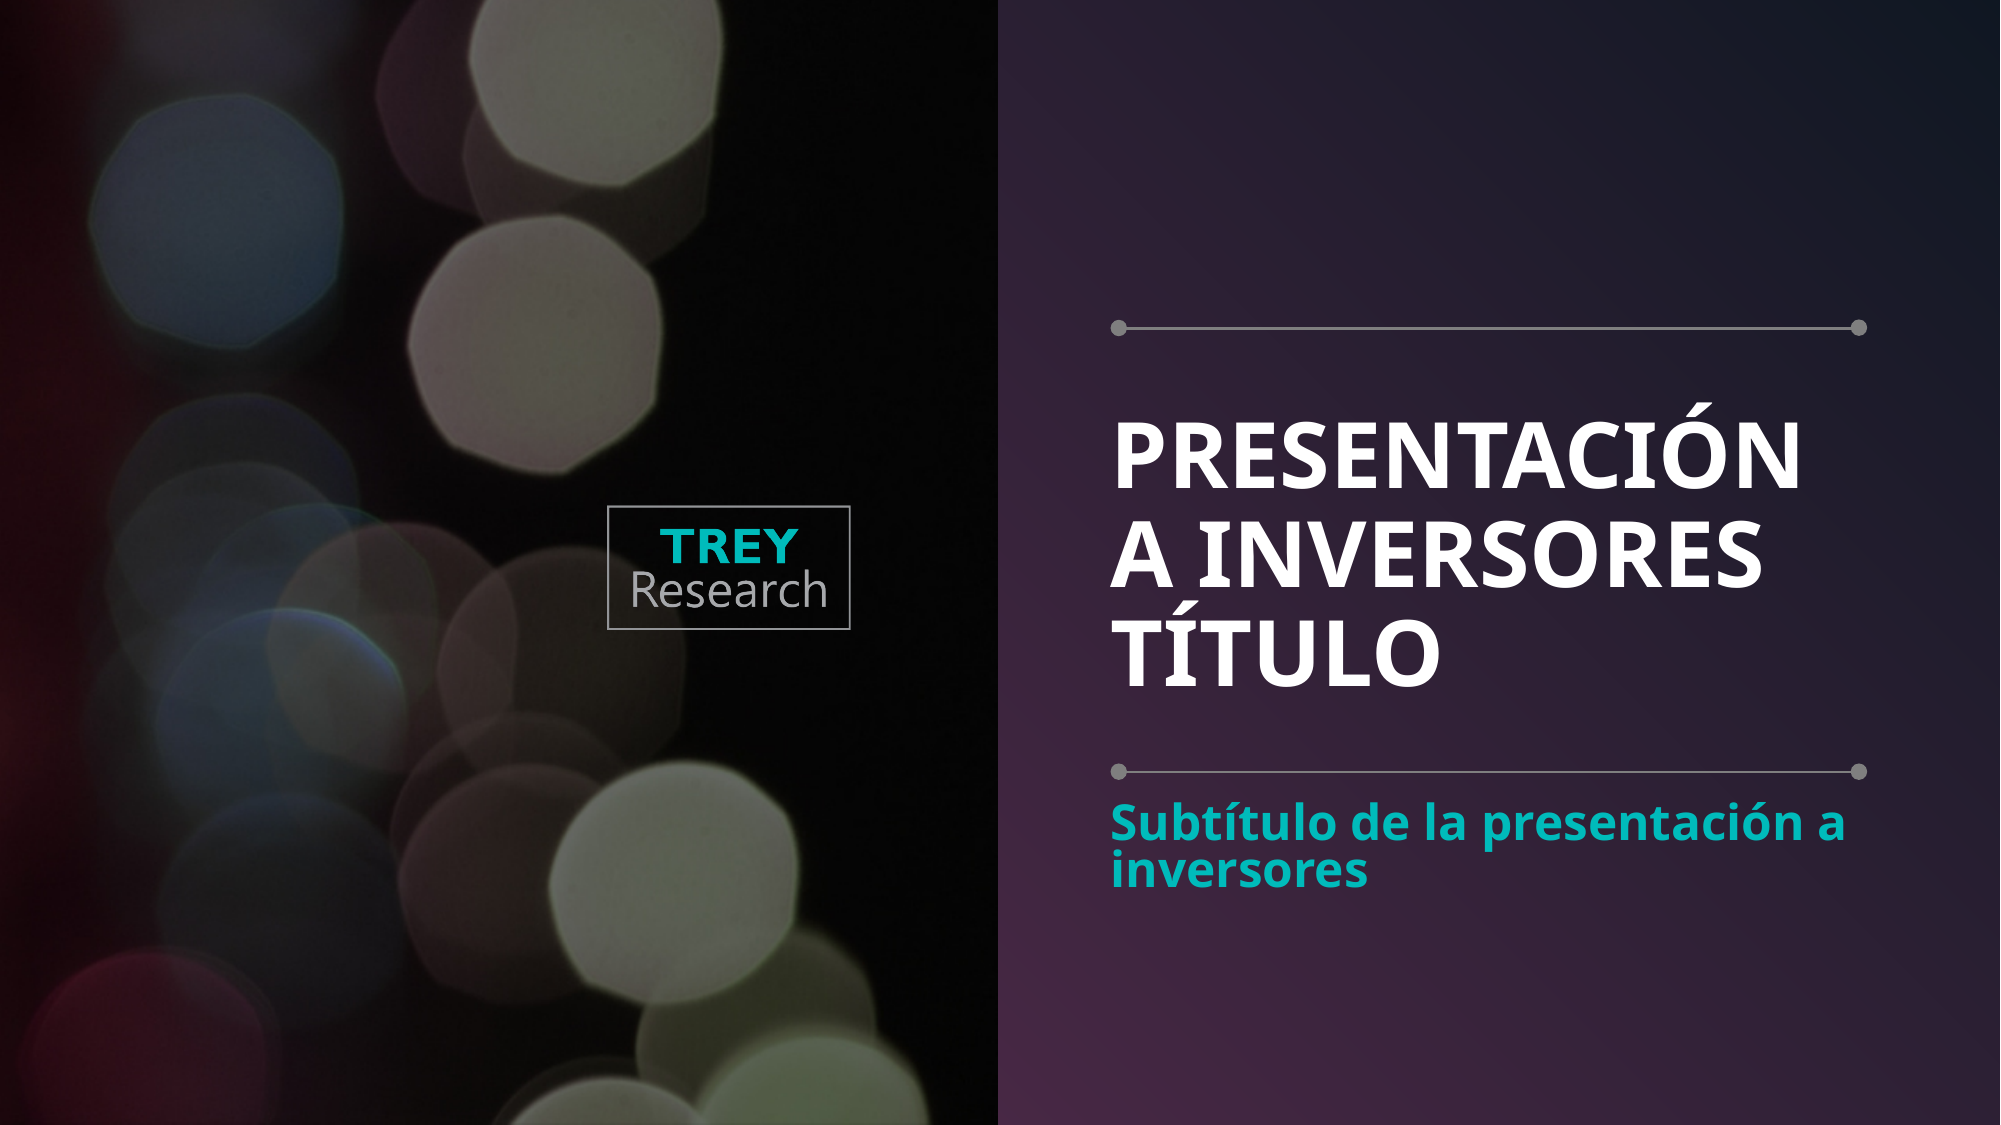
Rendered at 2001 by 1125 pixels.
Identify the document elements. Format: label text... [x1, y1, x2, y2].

title PRESENTACIÓN A INVERSORES TÍTULO [1110, 297, 1869, 707]
picture [0, 0, 999, 1125]
subtitle Subtítulo de la presentación a inversores [1110, 802, 1869, 899]
